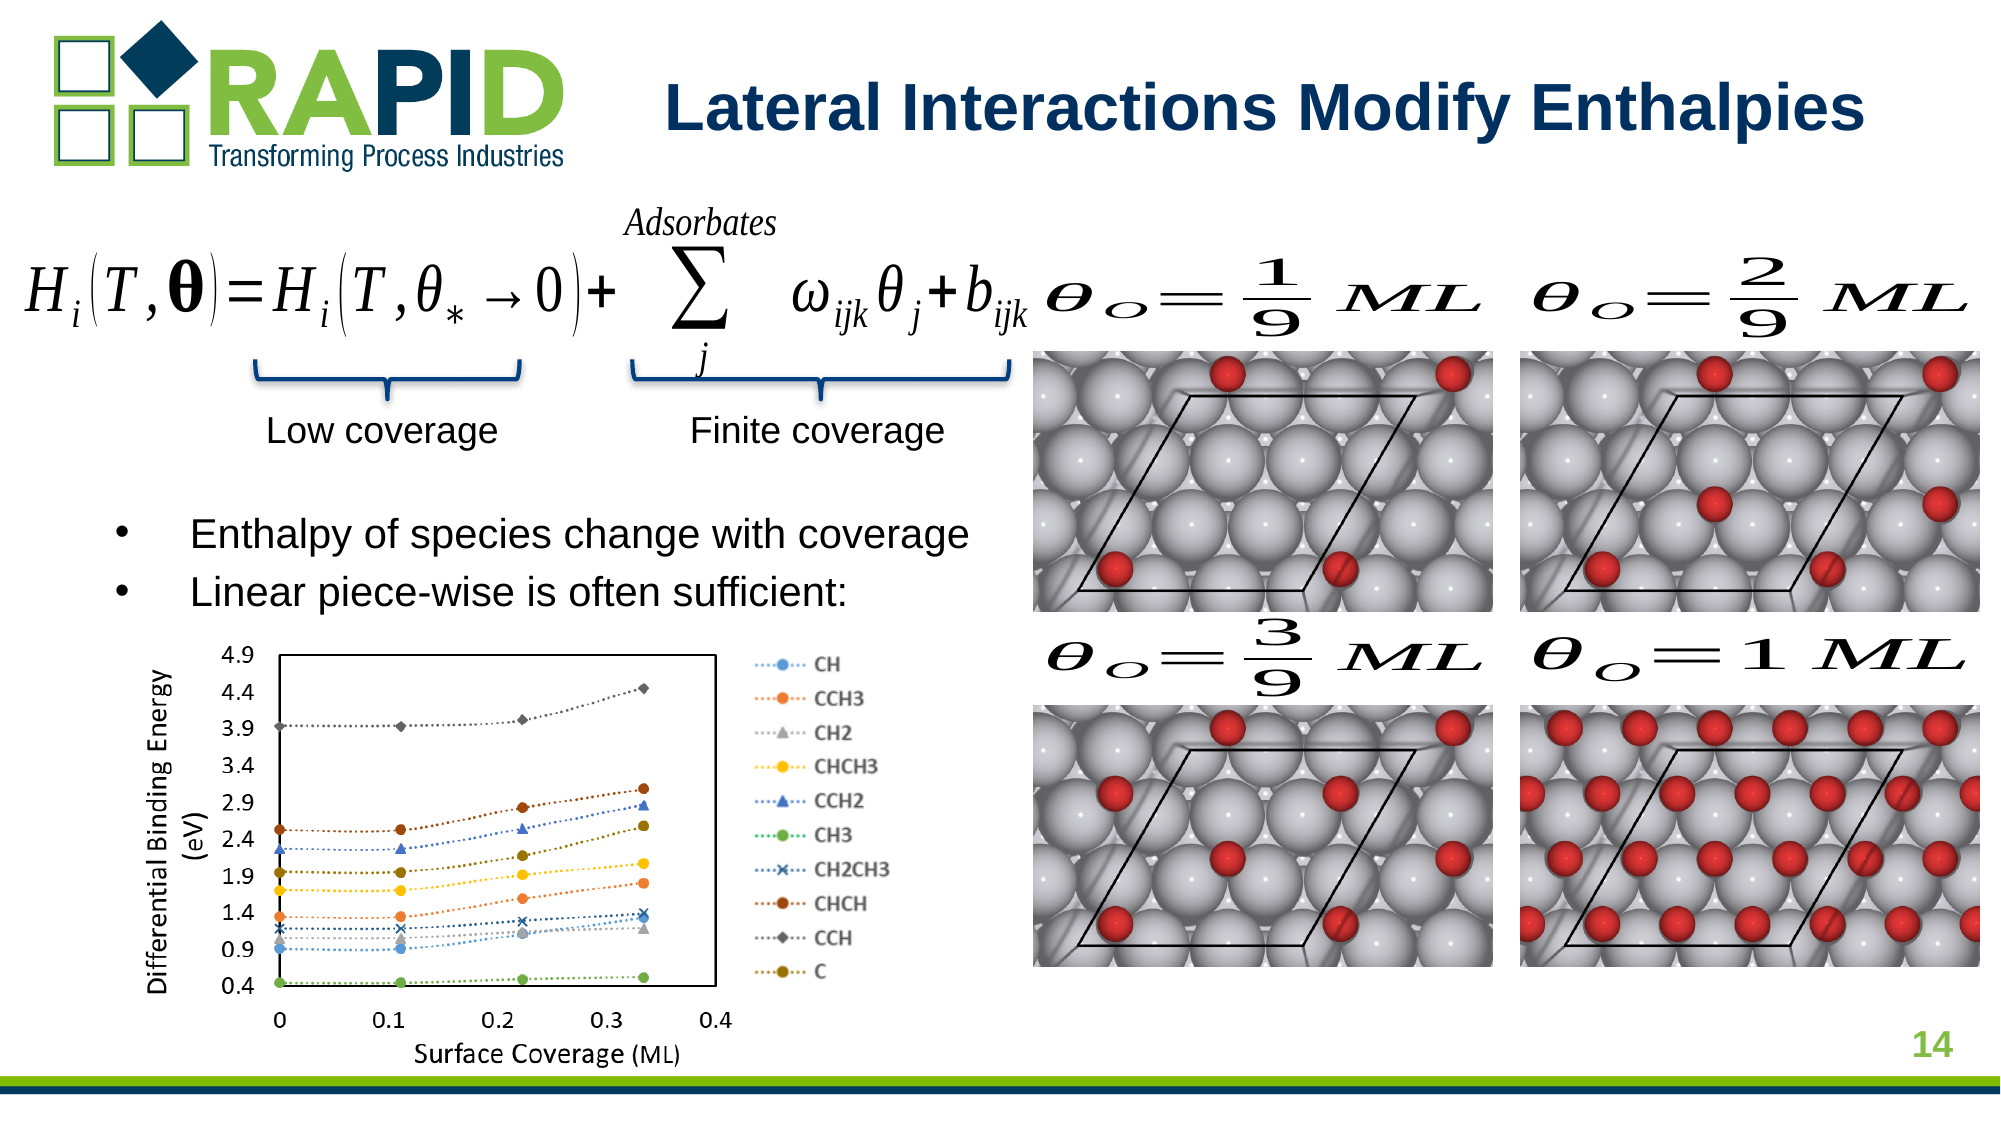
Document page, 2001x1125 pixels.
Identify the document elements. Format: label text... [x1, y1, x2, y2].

picture [0, 0, 2001, 1125]
text_box Finite coverage [675, 399, 967, 459]
text_box [630, 359, 1012, 402]
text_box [1033, 248, 1980, 967]
list Enthalpy of species change with coverage Linear piece-wise is often sufficient: [99, 498, 1000, 984]
text_box Low coverage [251, 398, 543, 459]
text_box [253, 359, 522, 398]
title Lateral Interactions Modify Enthalpies [632, 10, 1900, 198]
